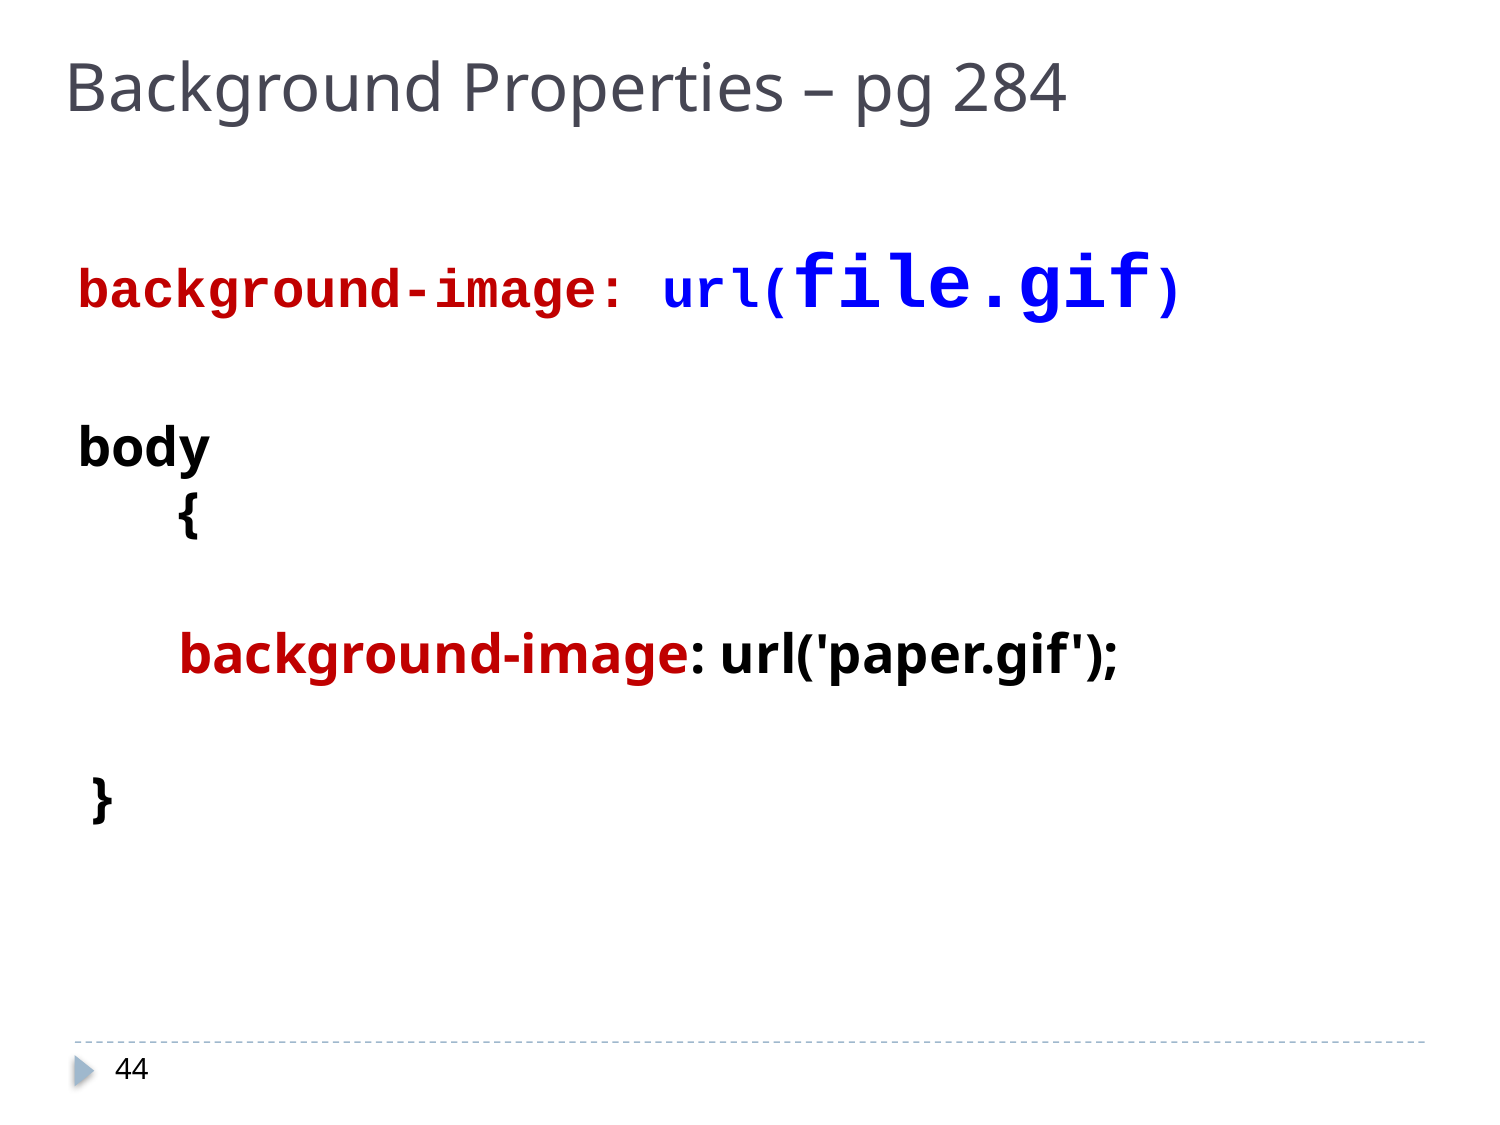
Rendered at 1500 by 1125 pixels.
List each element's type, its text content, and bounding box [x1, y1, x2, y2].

text_box Background Properties – pg 284 [49, 37, 1400, 138]
list background-image: url(file.gif) body { background-image: url('paper.gif'); } [62, 224, 1463, 863]
slide_number 44 [100, 1042, 426, 1103]
